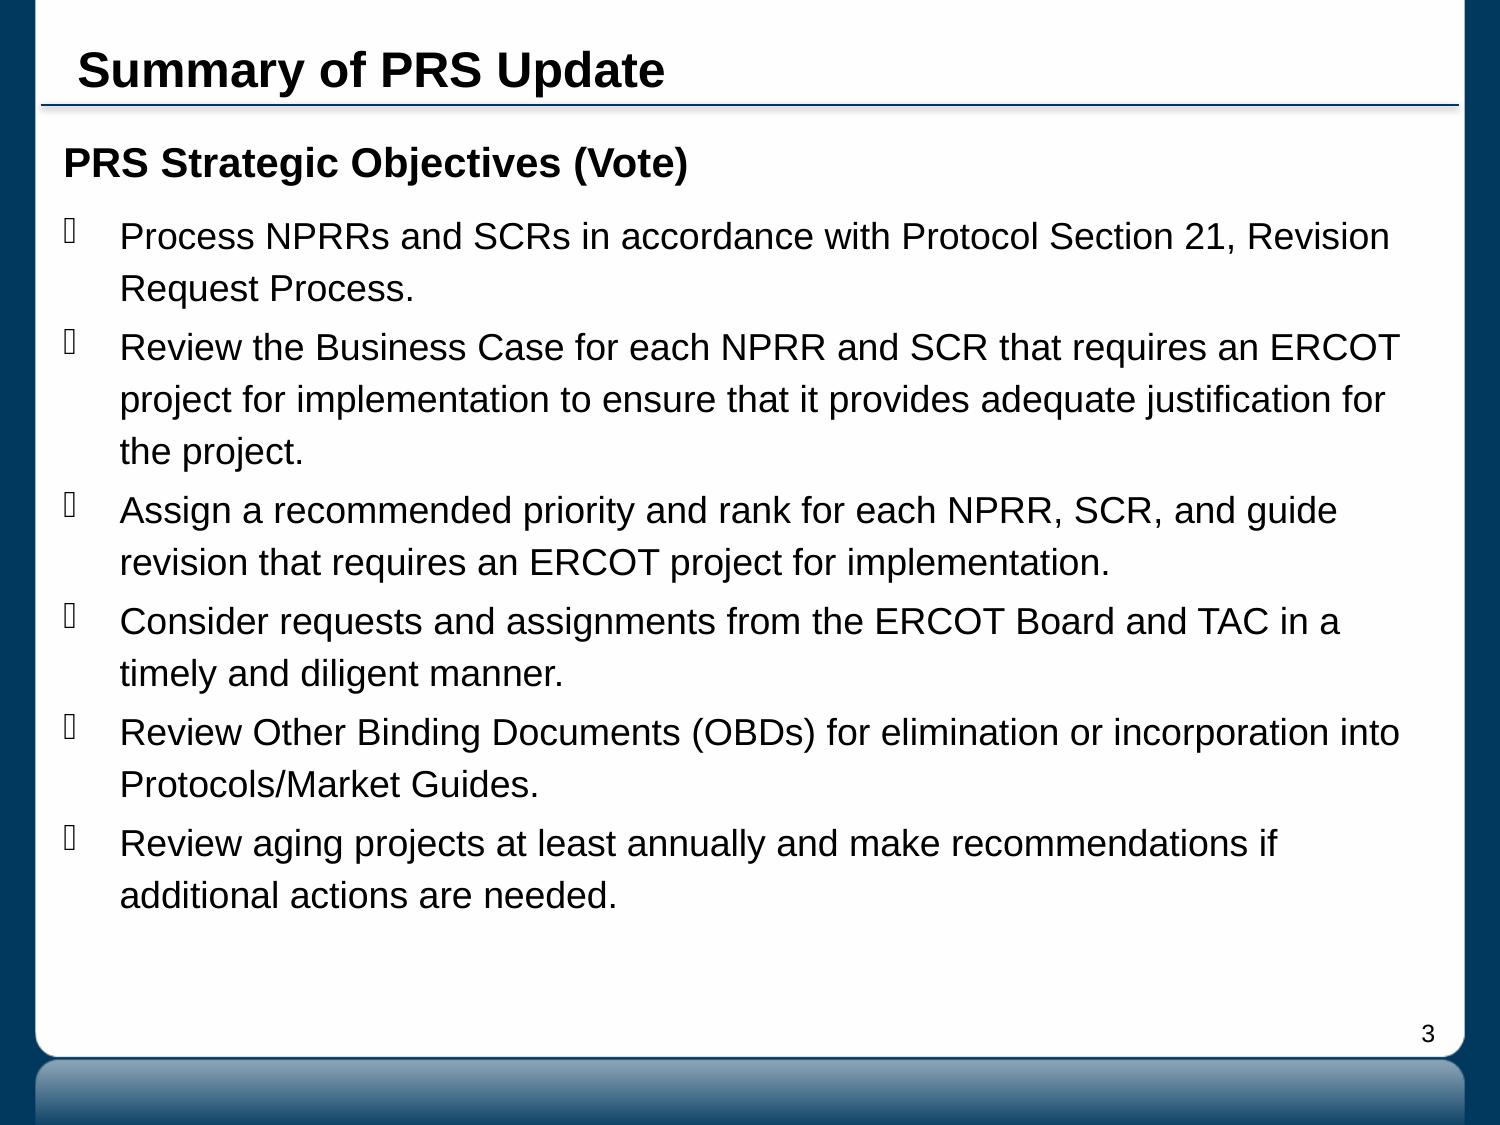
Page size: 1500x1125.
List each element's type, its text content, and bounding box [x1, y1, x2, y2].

text_box PRS Strategic Objectives (Vote) Process NPRRs and SCRs in accordance with Protocol Section 21, Revision Request Process. Review the Business Case for each NPRR and SCR that requires an ERCOT project for implementation to ensure that it provides adequate justification for the project. Assign a recommended priority and rank for each NPRR, SCR, and guide revision that requires an ERCOT project for implementation. Consider requests and assignments from the ERCOT Board and TAC in a timely and diligent manner. Review Other Binding Documents (OBDs) for elimination or incorporation into Protocols/Market Guides. Review aging projects at least annually and make recommendations if additional actions are needed. [48, 128, 1449, 1046]
title Summary of PRS Update [62, 29, 1450, 106]
picture [35, 0, 1465, 1125]
